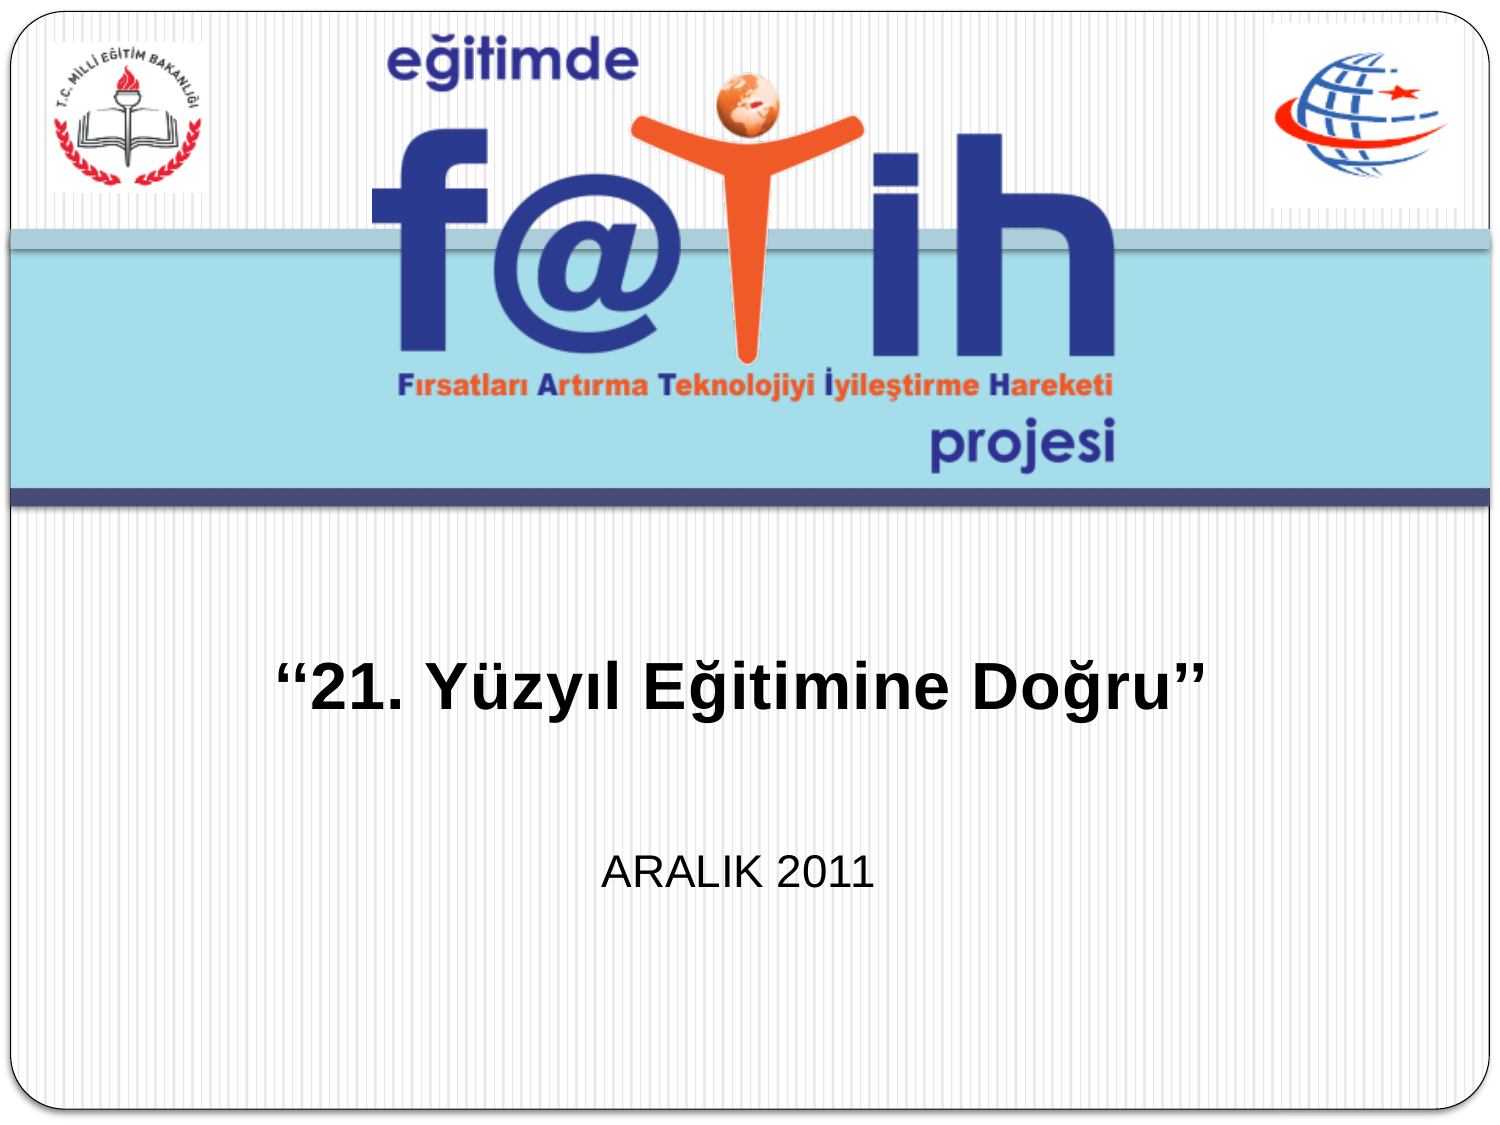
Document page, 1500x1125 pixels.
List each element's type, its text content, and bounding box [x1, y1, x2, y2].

picture [48, 42, 207, 194]
text_box ARALIK 2011 [242, 834, 1223, 904]
picture [1265, 22, 1460, 209]
picture [371, 29, 1117, 480]
text_box ‘‘21. Yüzyıl Eğitimine Doğru’’ [259, 635, 1241, 730]
